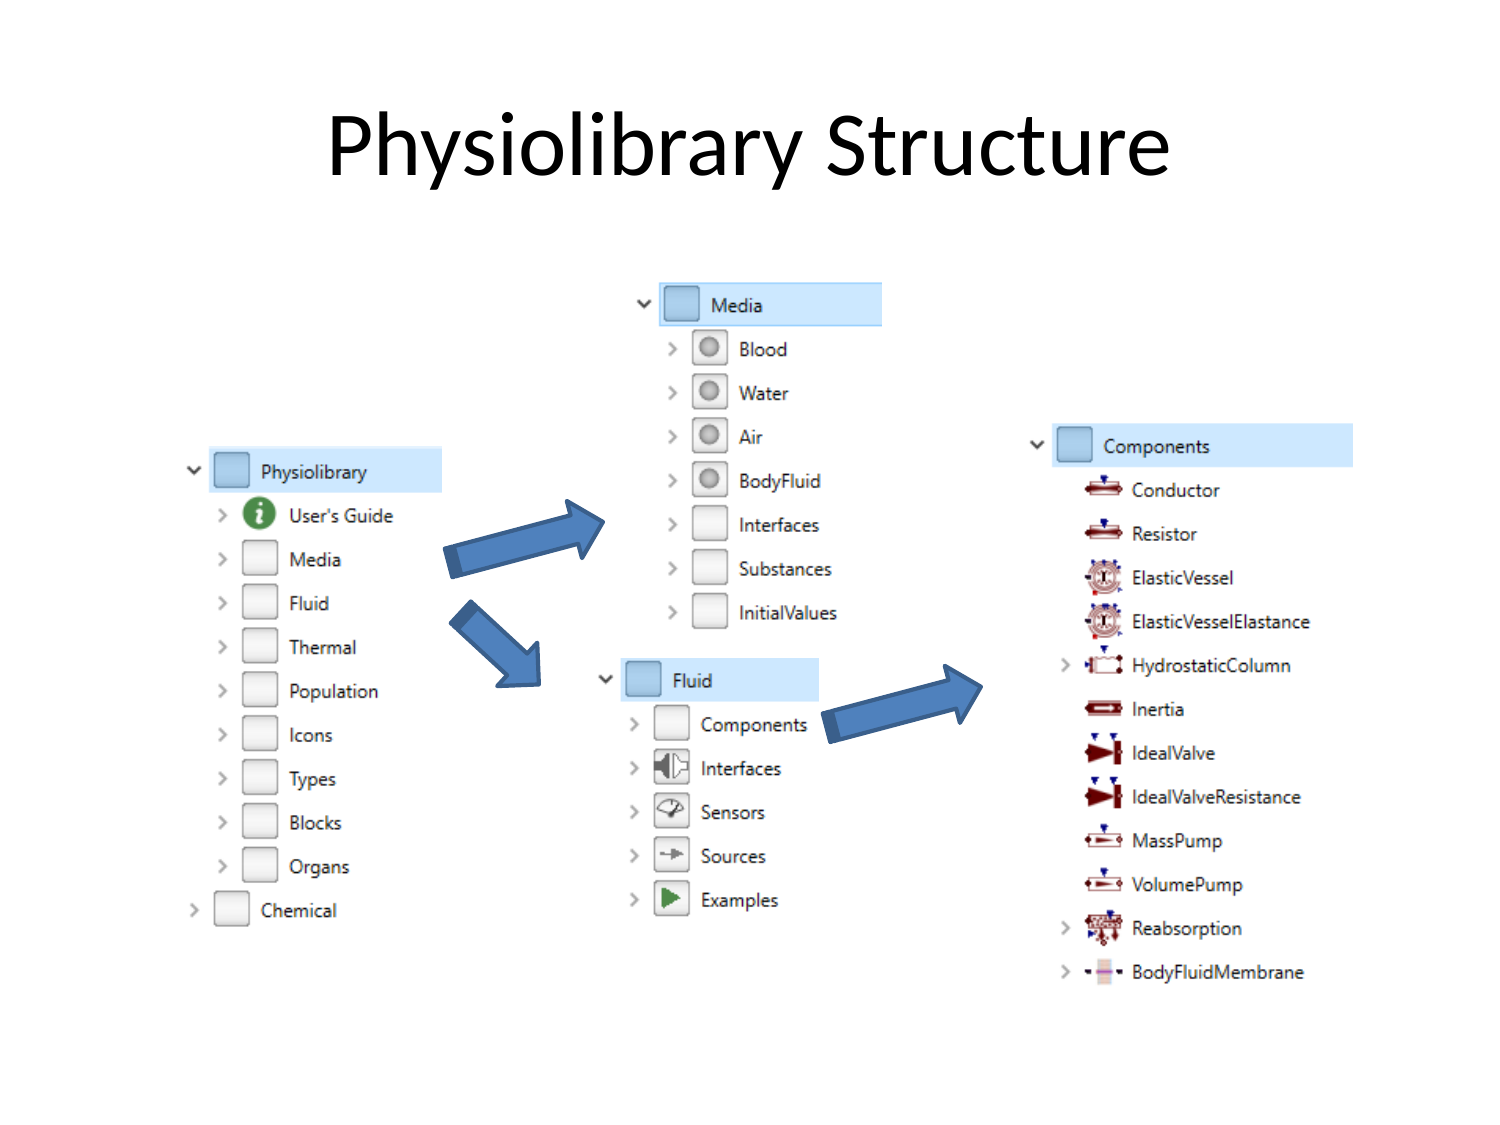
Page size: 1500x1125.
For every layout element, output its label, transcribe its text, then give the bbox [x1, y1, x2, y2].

text_box [447, 499, 605, 580]
text_box [824, 663, 983, 745]
picture [617, 278, 883, 637]
text_box [448, 599, 541, 689]
picture [1021, 422, 1354, 990]
picture [181, 446, 442, 930]
picture [577, 657, 819, 918]
title Physiolibrary Structure [75, 45, 1425, 233]
